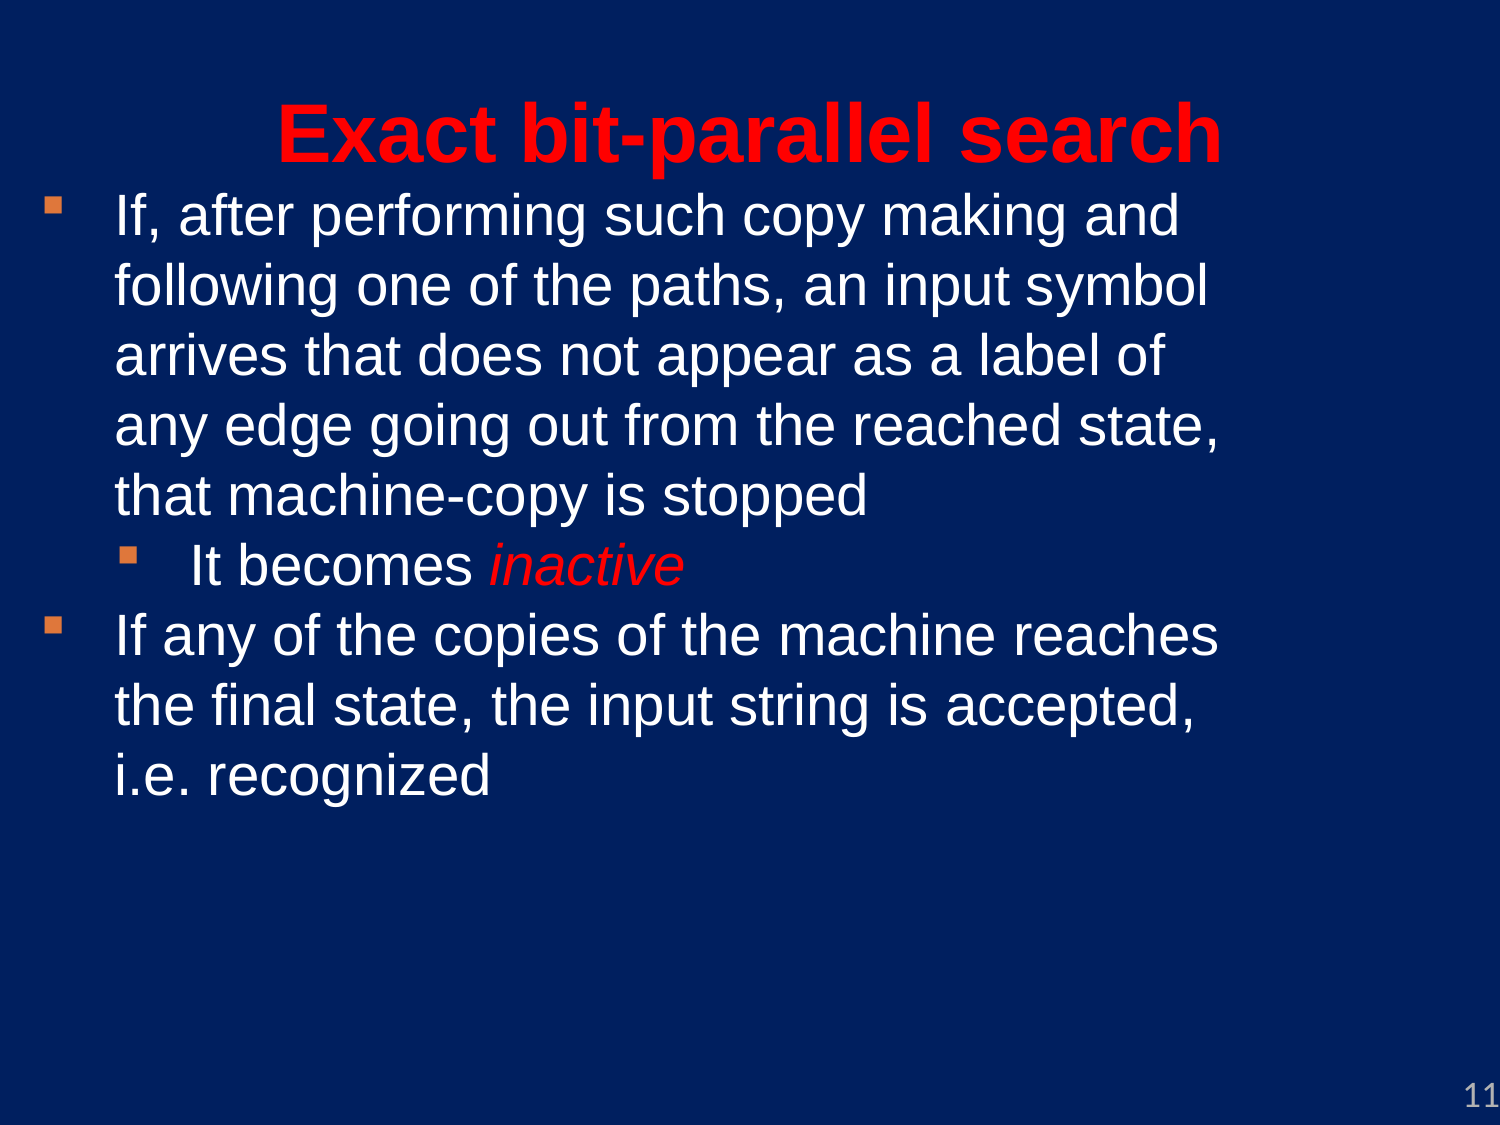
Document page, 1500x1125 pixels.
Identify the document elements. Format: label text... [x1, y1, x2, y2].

slide_number 11 [1437, 1069, 1500, 1125]
title Exact bit-parallel search [44, 53, 1456, 267]
text_box If, after performing such copy making and following one of the paths, an input symbol arrives that does not appear as a label of any edge going out from the reached state, that machine-copy is stopped It becomes inactive If any of the copies of the machine reaches the final state, the input string is accepted, i.e. recognized [37, 177, 1226, 808]
